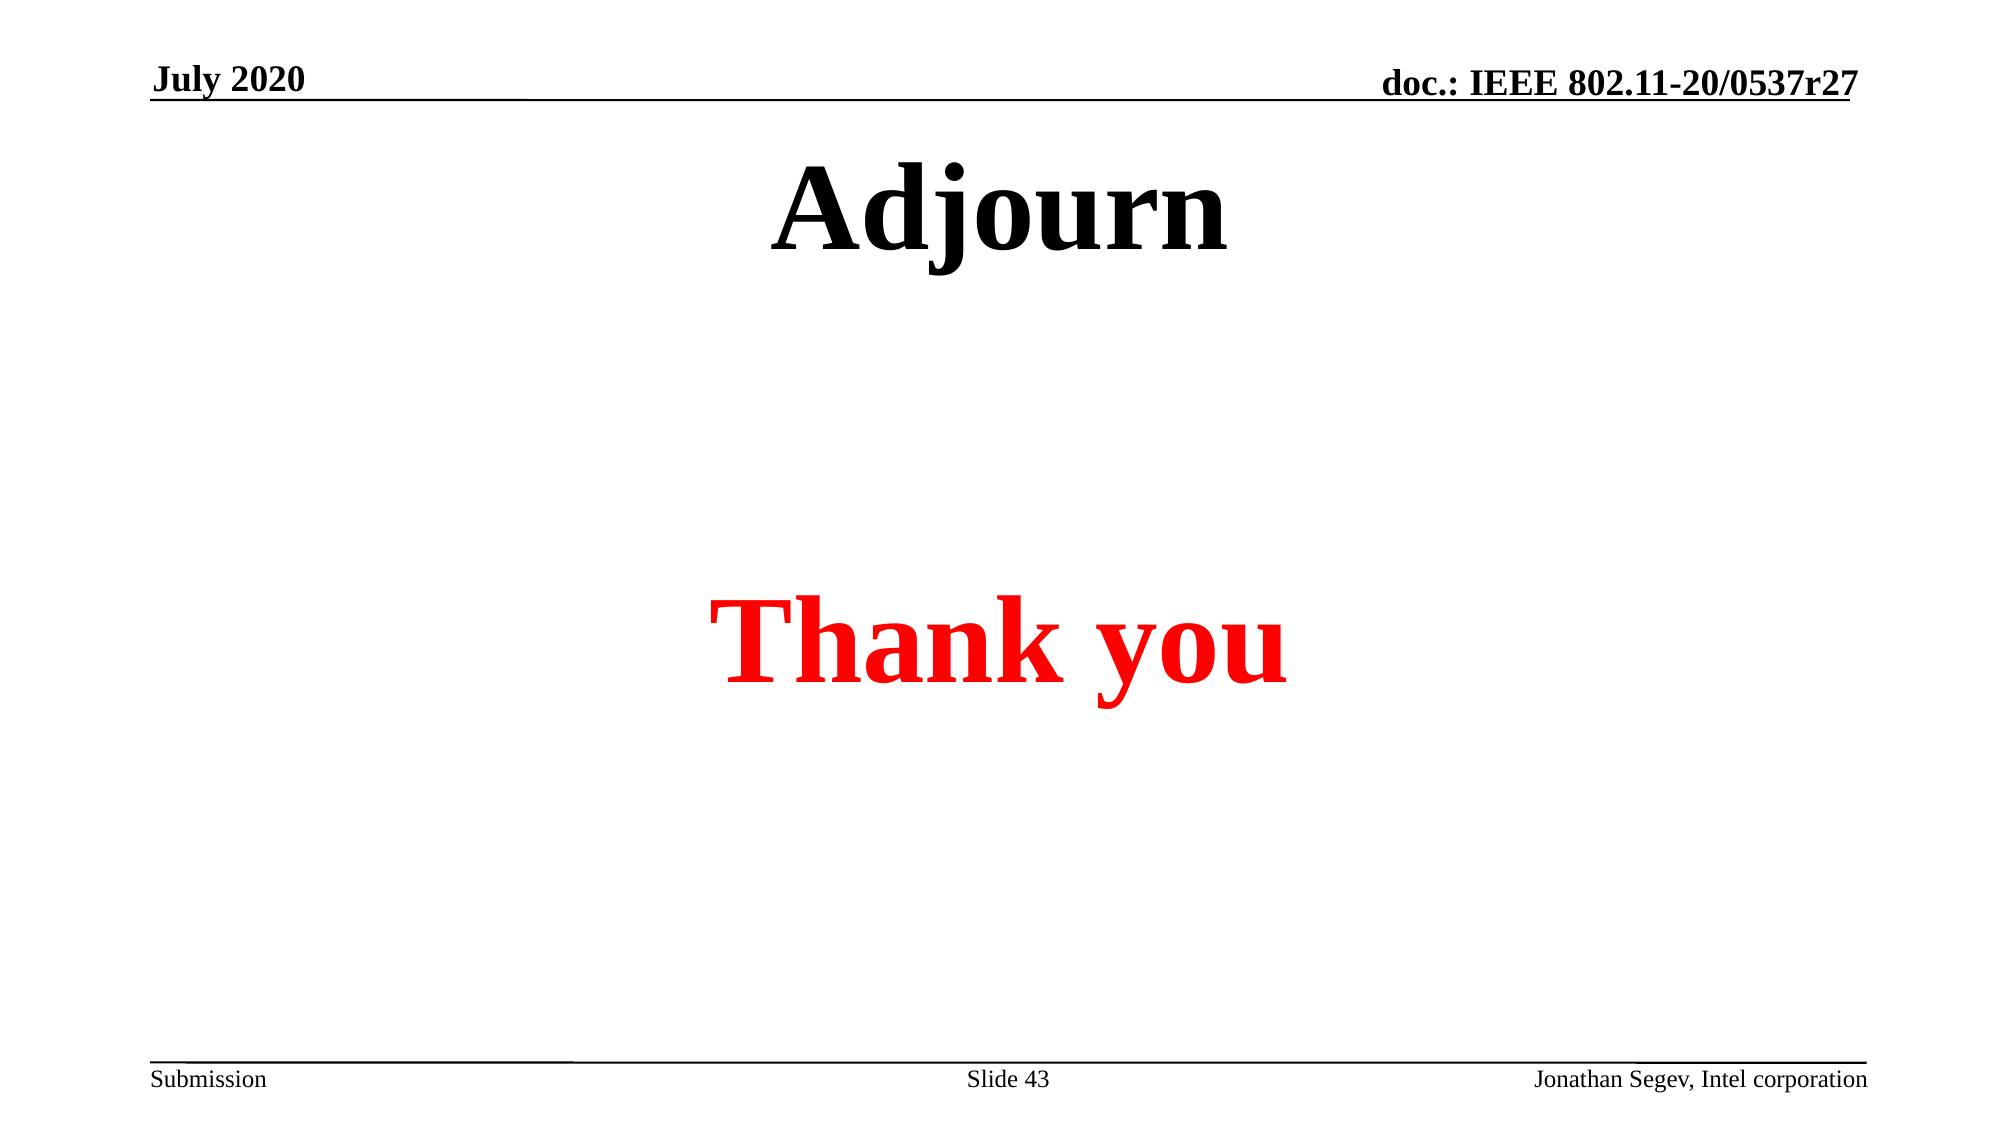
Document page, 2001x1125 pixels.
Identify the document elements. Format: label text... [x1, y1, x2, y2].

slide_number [152, 54, 563, 100]
title Adjourn [149, 112, 1850, 288]
slide_number Slide 43 [950, 1061, 1067, 1123]
footer Jonathan Segev, Intel corporation [1171, 1061, 1869, 1093]
list Thank you [149, 324, 1850, 1000]
